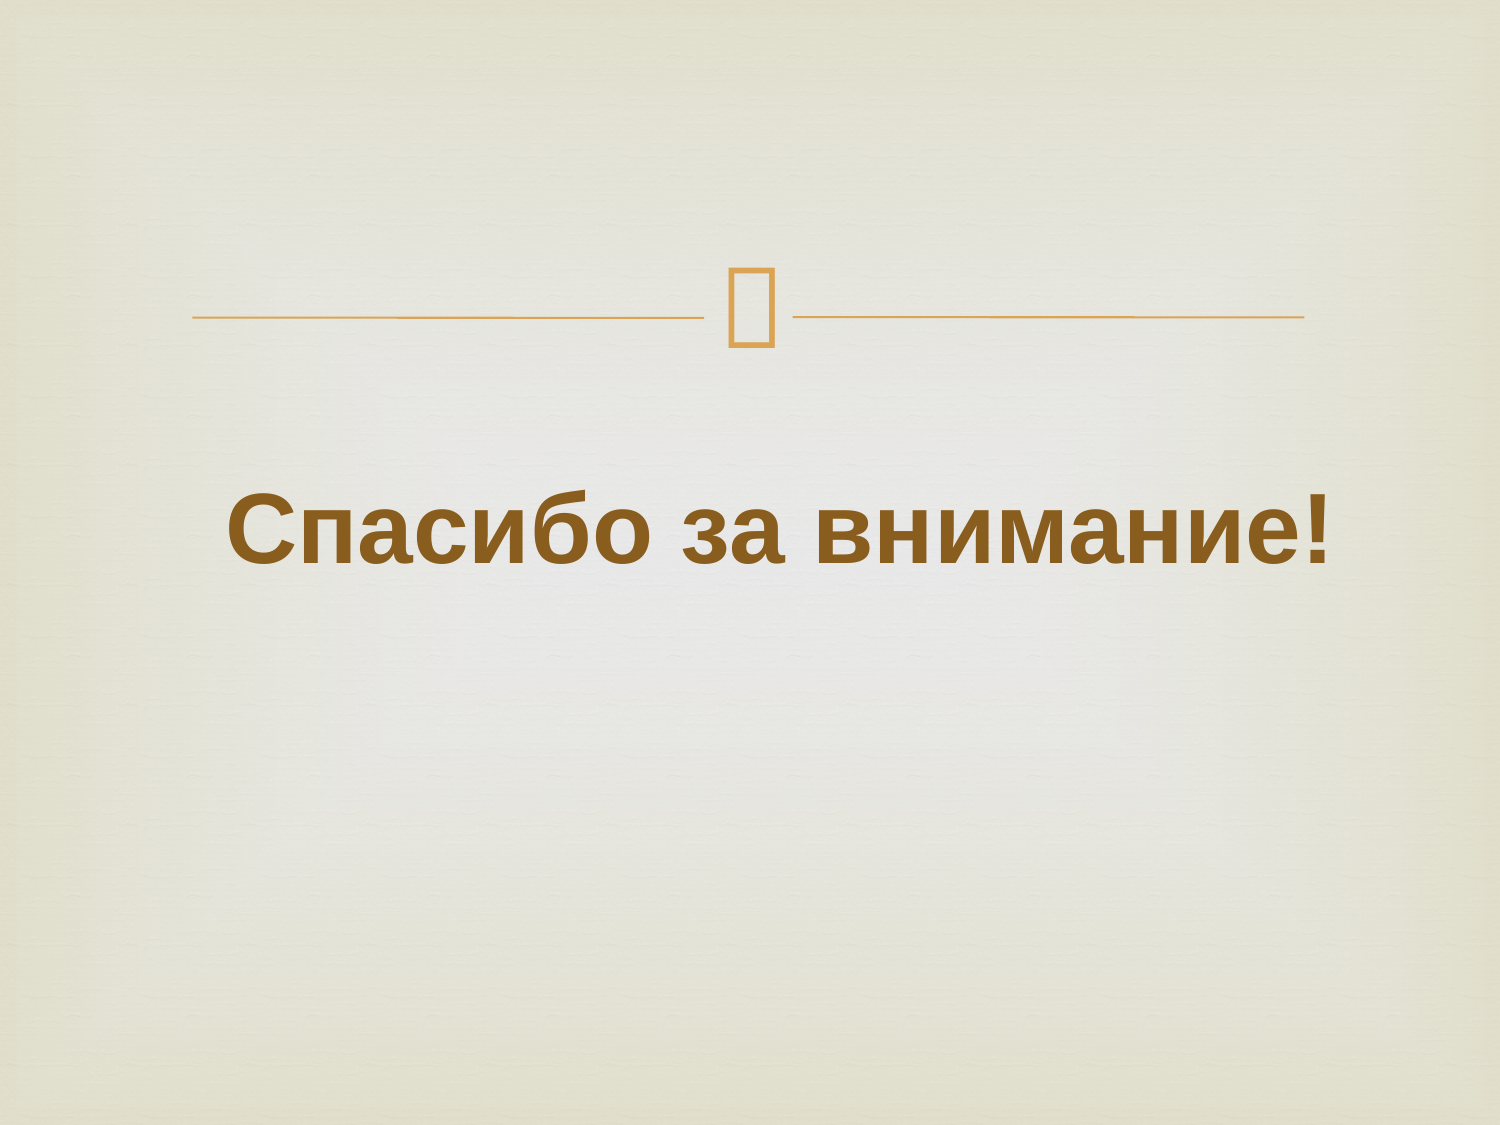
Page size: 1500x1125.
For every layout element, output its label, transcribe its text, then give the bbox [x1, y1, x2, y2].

title Спасибо за внимание! [100, 432, 1373, 606]
